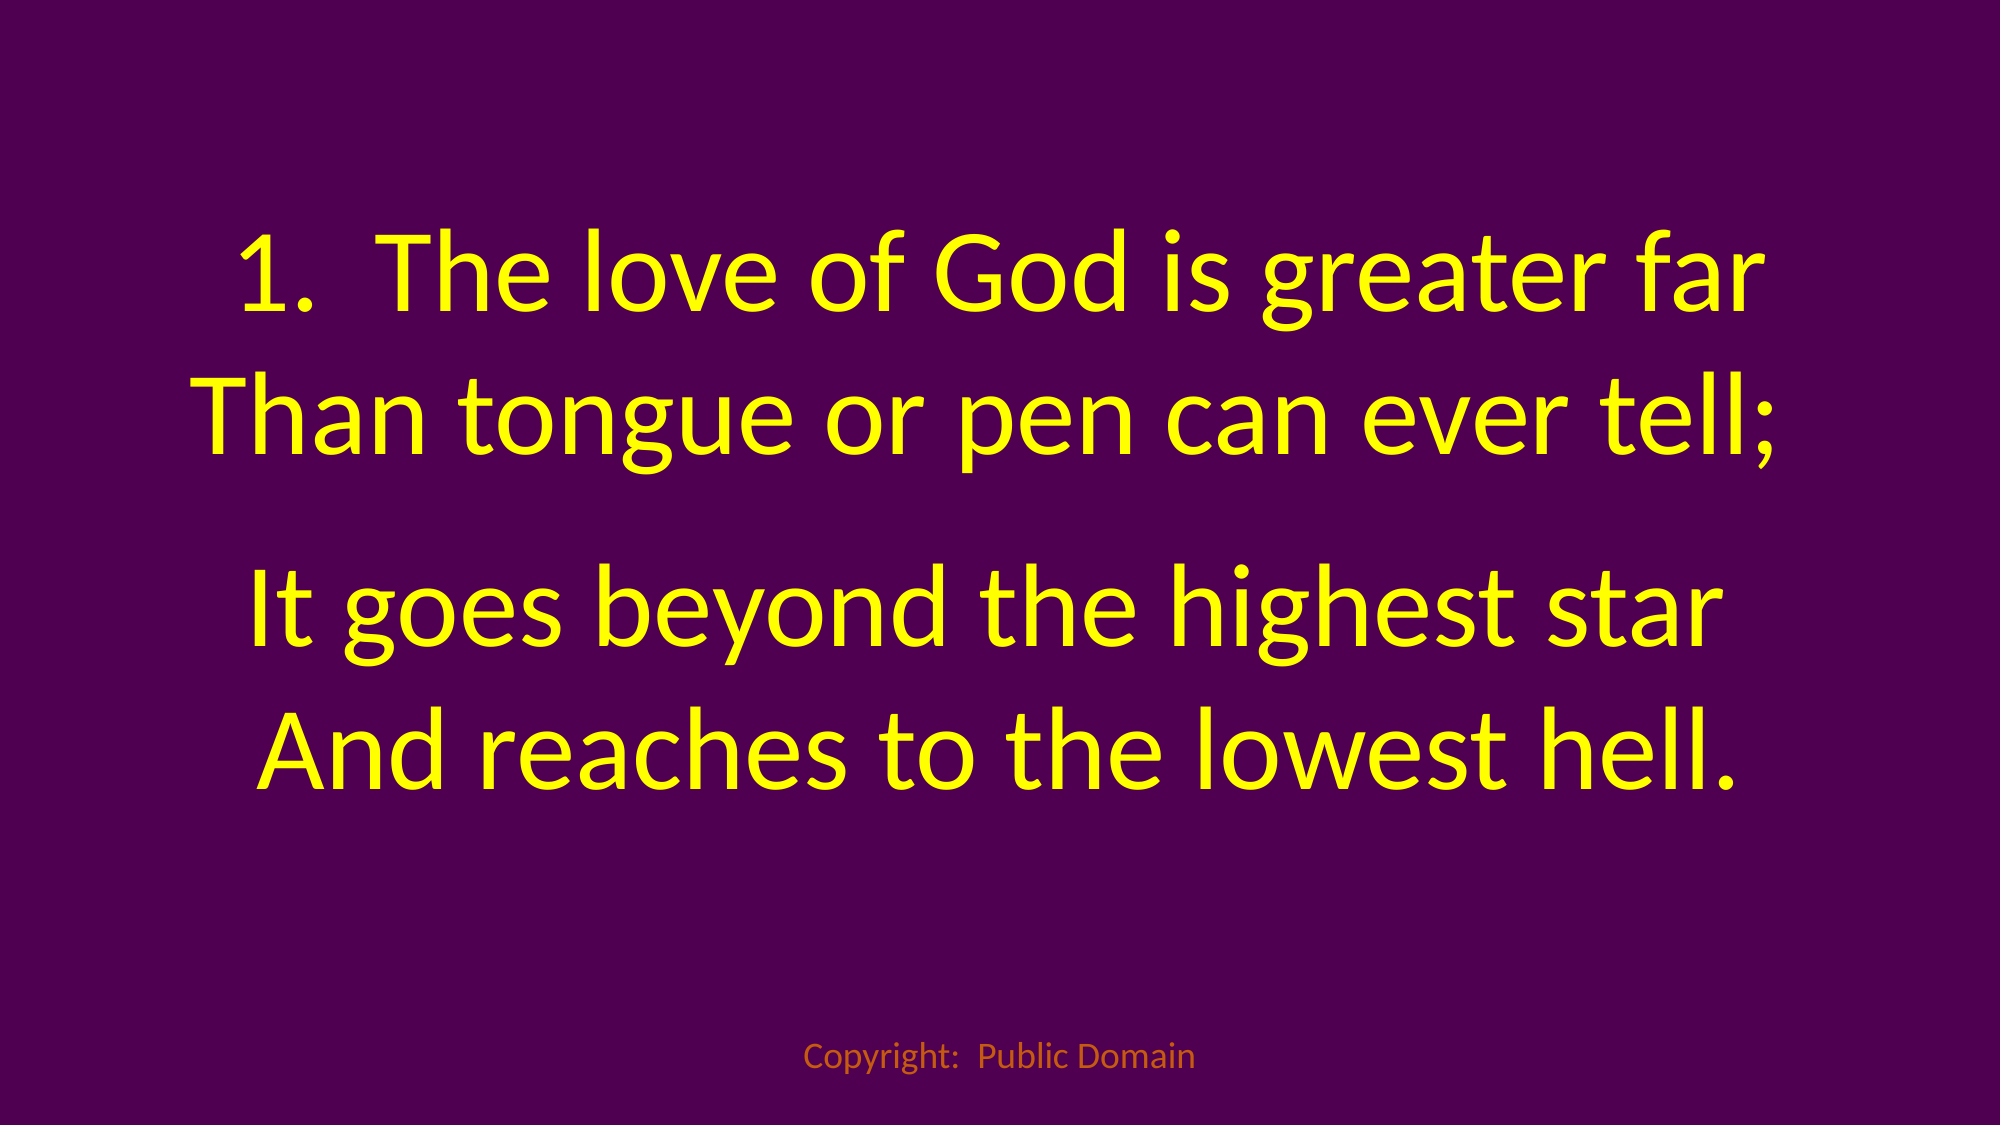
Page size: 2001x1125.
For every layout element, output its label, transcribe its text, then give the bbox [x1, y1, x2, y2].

text_box The love of God is greater far Than tongue or pen can ever tell; It goes beyond the highest star And reaches to the lowest hell. [0, 185, 2000, 821]
text_box Copyright: Public Domain [26, 1023, 1973, 1083]
